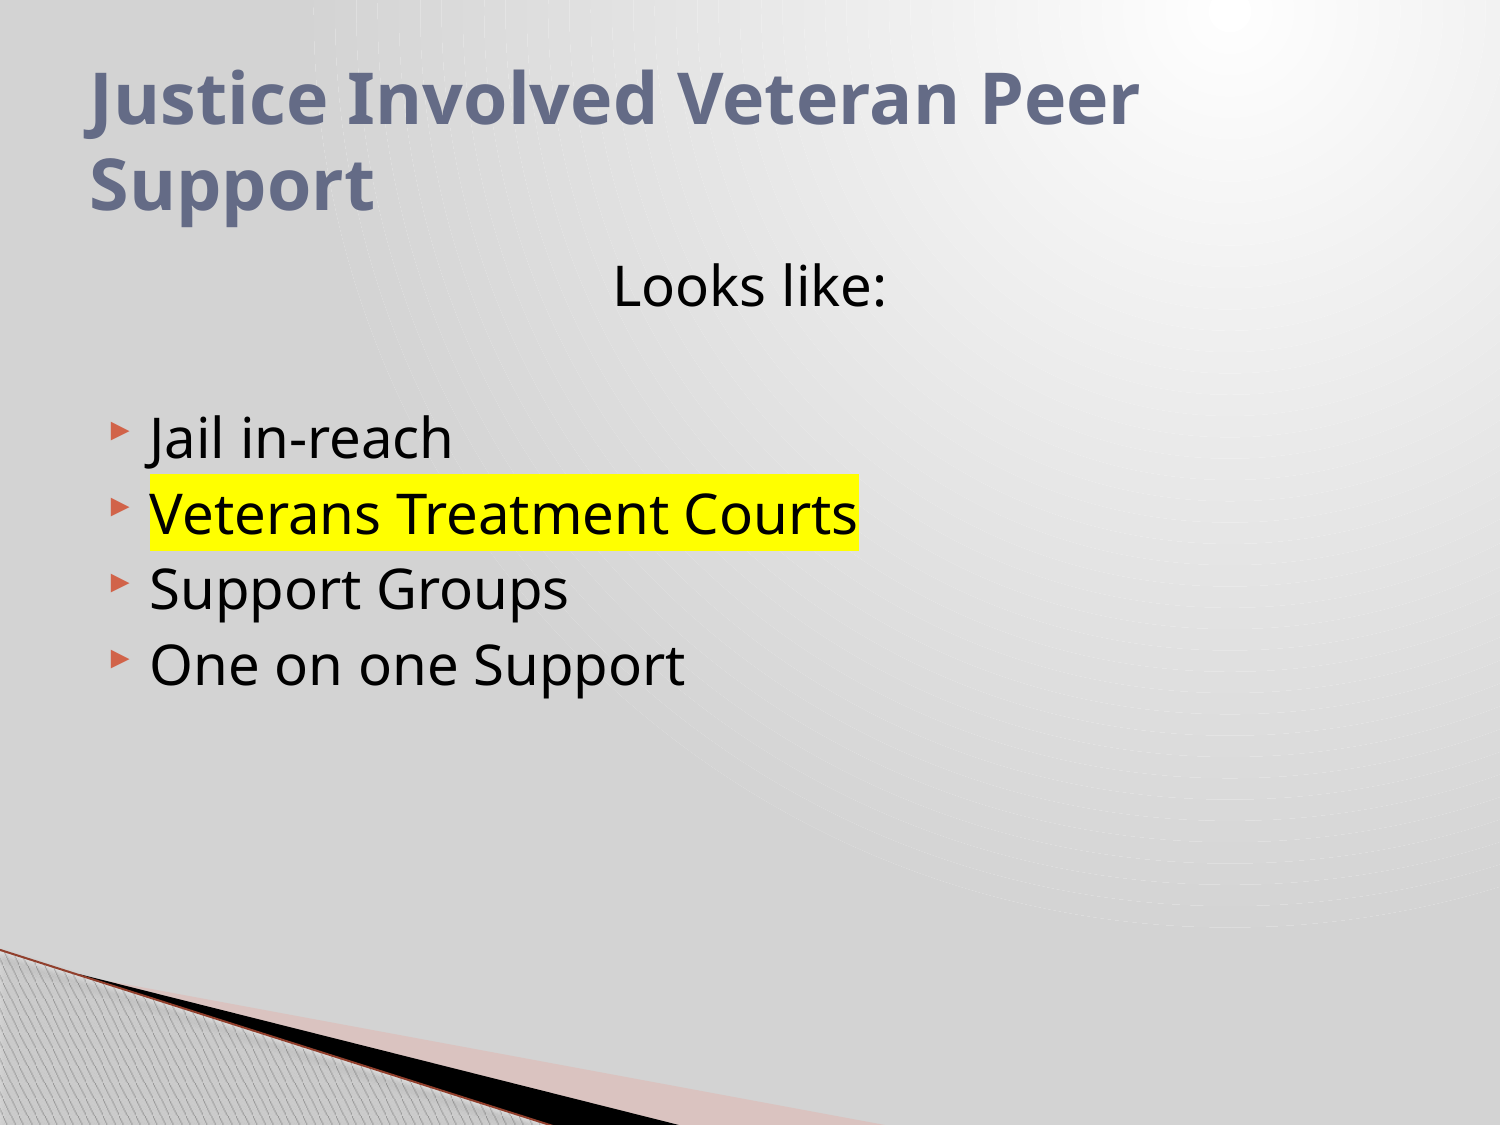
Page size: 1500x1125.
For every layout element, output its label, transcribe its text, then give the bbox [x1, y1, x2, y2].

title Justice Involved Veteran Peer Support [75, 45, 1425, 233]
list Looks like: Jail in-reach Veterans Treatment Courts Support Groups One on one Support [75, 243, 1425, 986]
